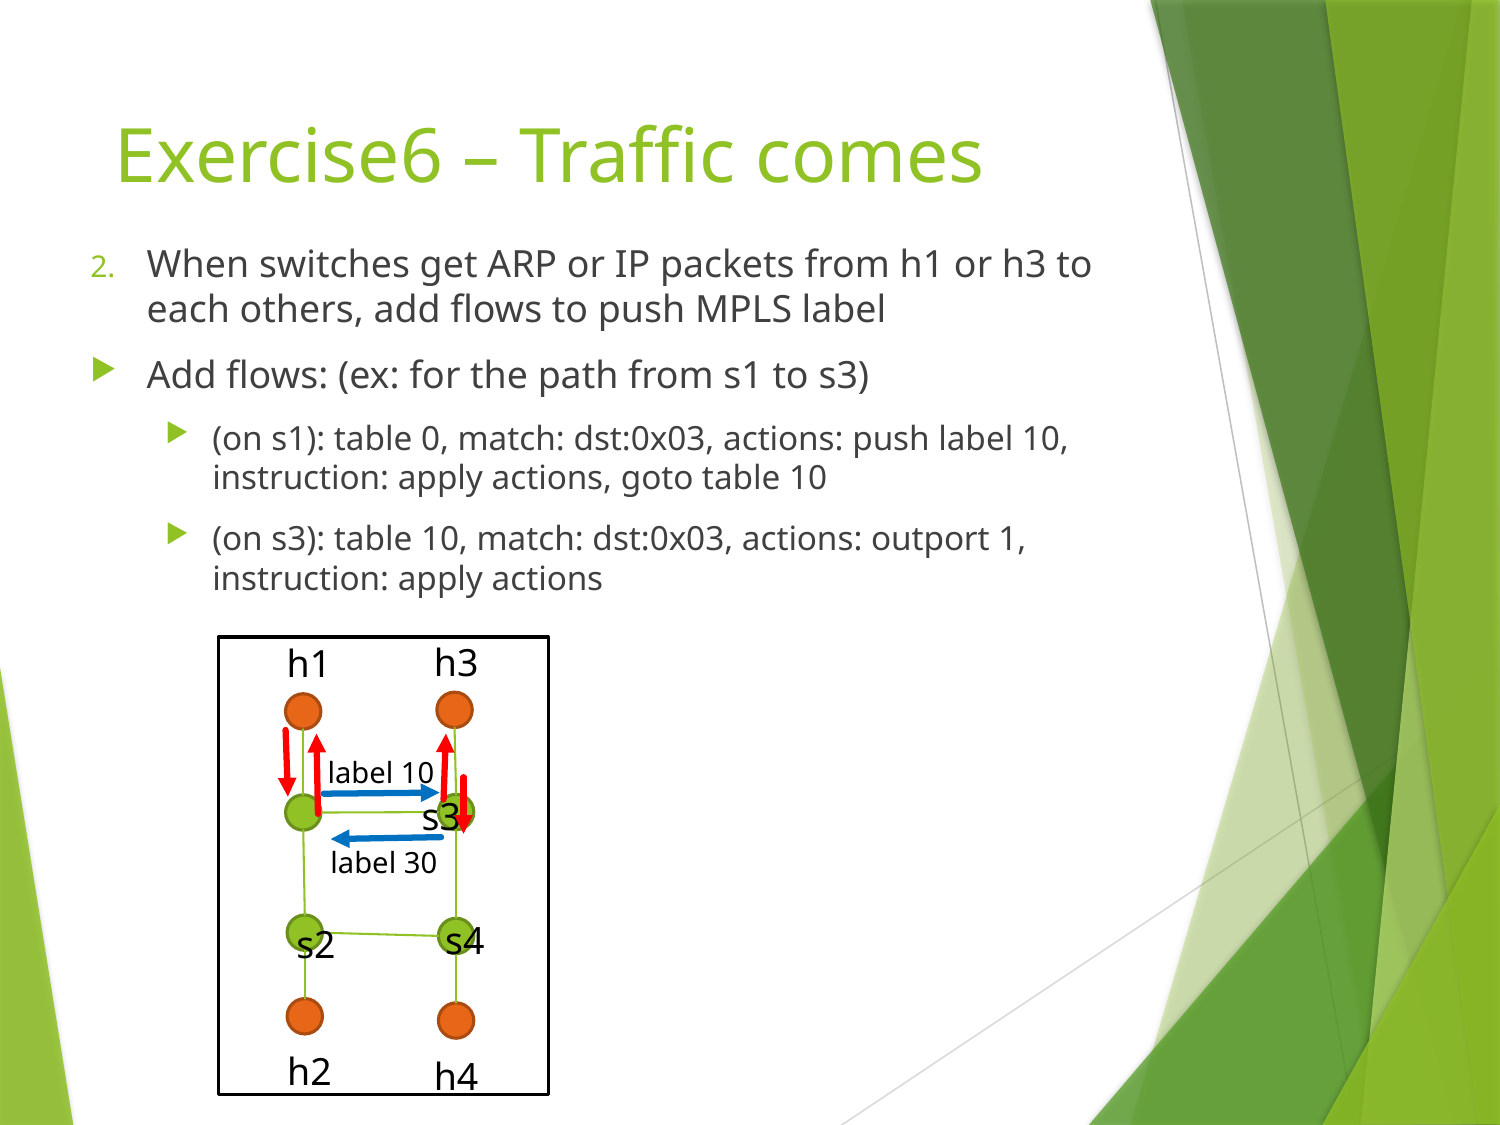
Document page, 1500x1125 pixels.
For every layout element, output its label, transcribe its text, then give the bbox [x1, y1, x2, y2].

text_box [217, 631, 549, 1107]
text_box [330, 836, 442, 840]
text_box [285, 729, 289, 798]
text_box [315, 733, 319, 815]
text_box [443, 733, 447, 800]
list When switches get ARP or IP packets from h1 or h3 to each others, add flows to push MPLS label Add flows: (ex: for the path from s1 to s3) (on s1): table 0, match: dst:0x03, actions: push label 10, instruction: apply actions, goto table 10 (on s3): table 10, match: dst:0x03, actions: outport 1, instruction: apply actions [75, 232, 1117, 869]
title Exercise6 – Traffic comes [99, 99, 1142, 317]
